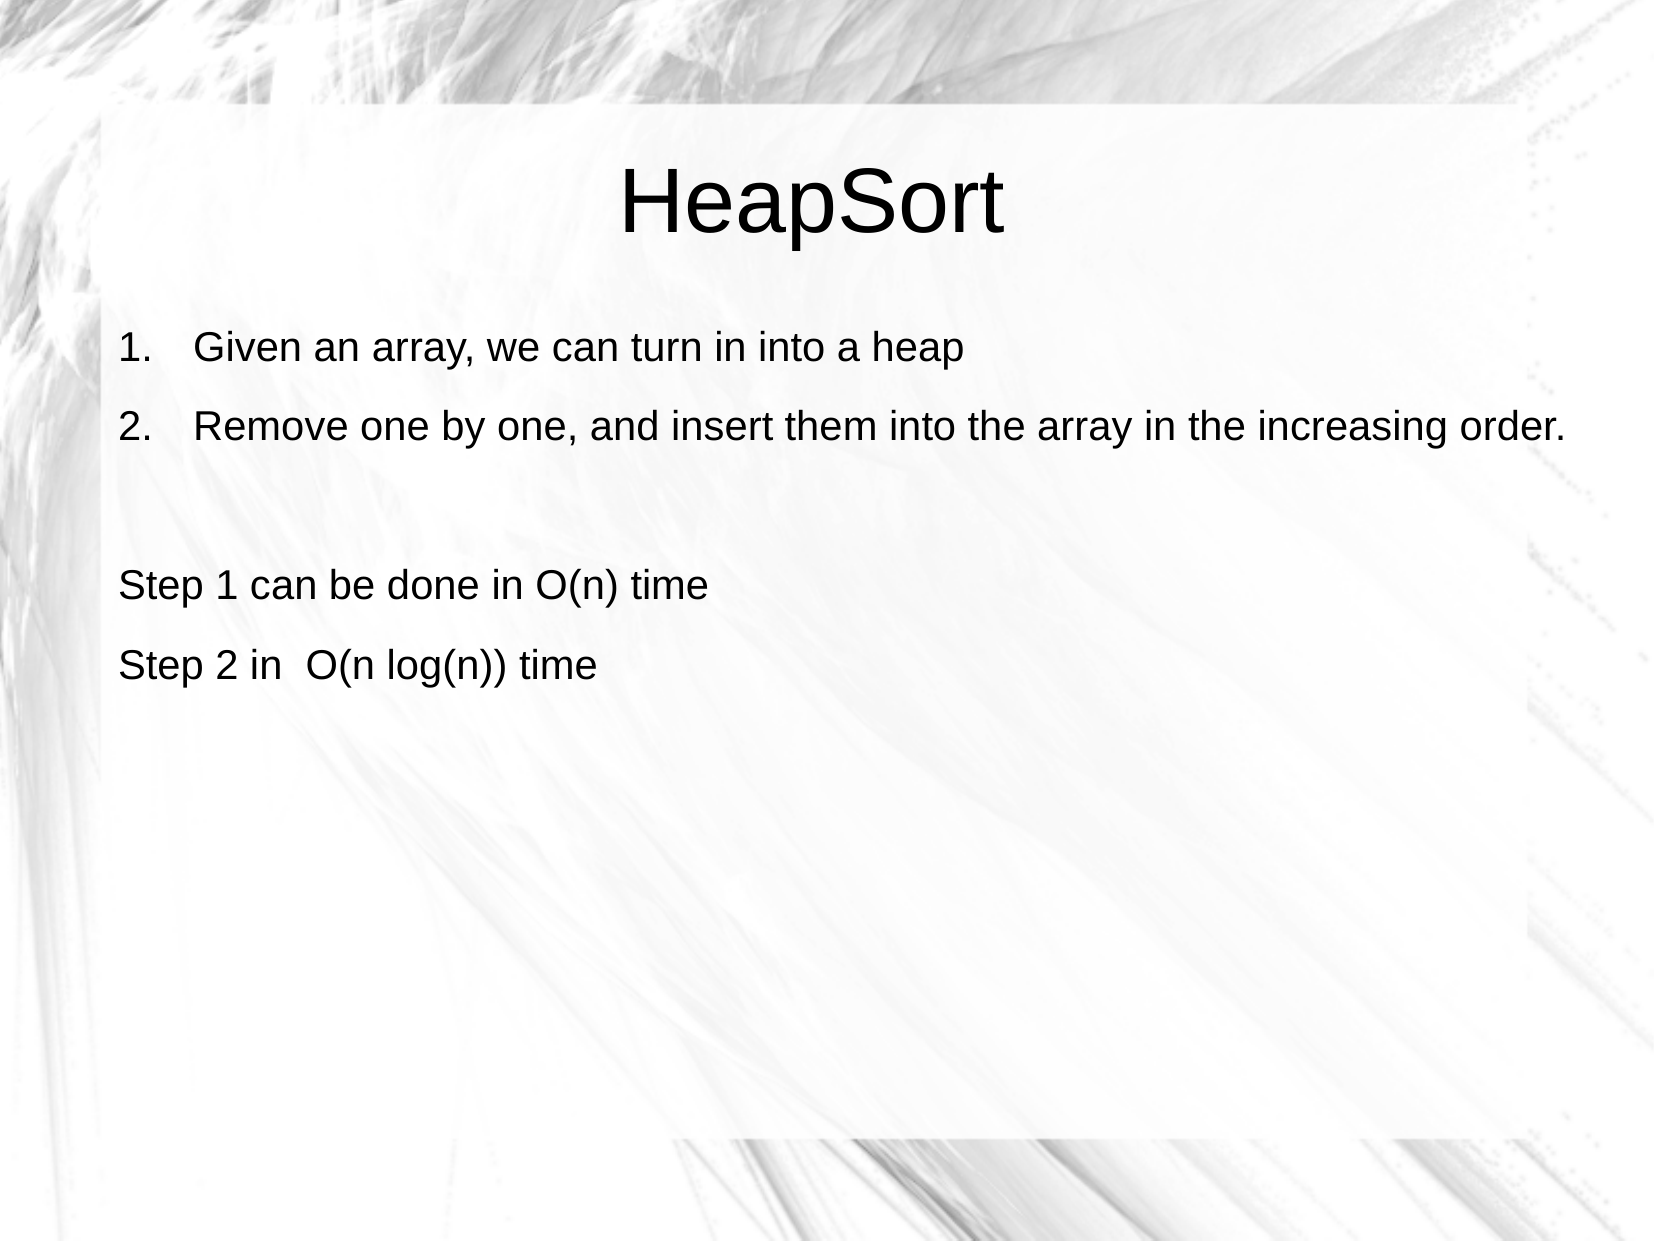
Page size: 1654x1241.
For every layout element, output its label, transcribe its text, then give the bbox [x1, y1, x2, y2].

list Given an array, we can turn in into a heap Remove one by one, and insert them into the array in the increasing order. Step 1 can be done in O(n) time Step 2 in O(n log(n)) time [118, 319, 1571, 1102]
picture [0, 0, 1654, 1241]
title HeapSort [118, 112, 1506, 281]
